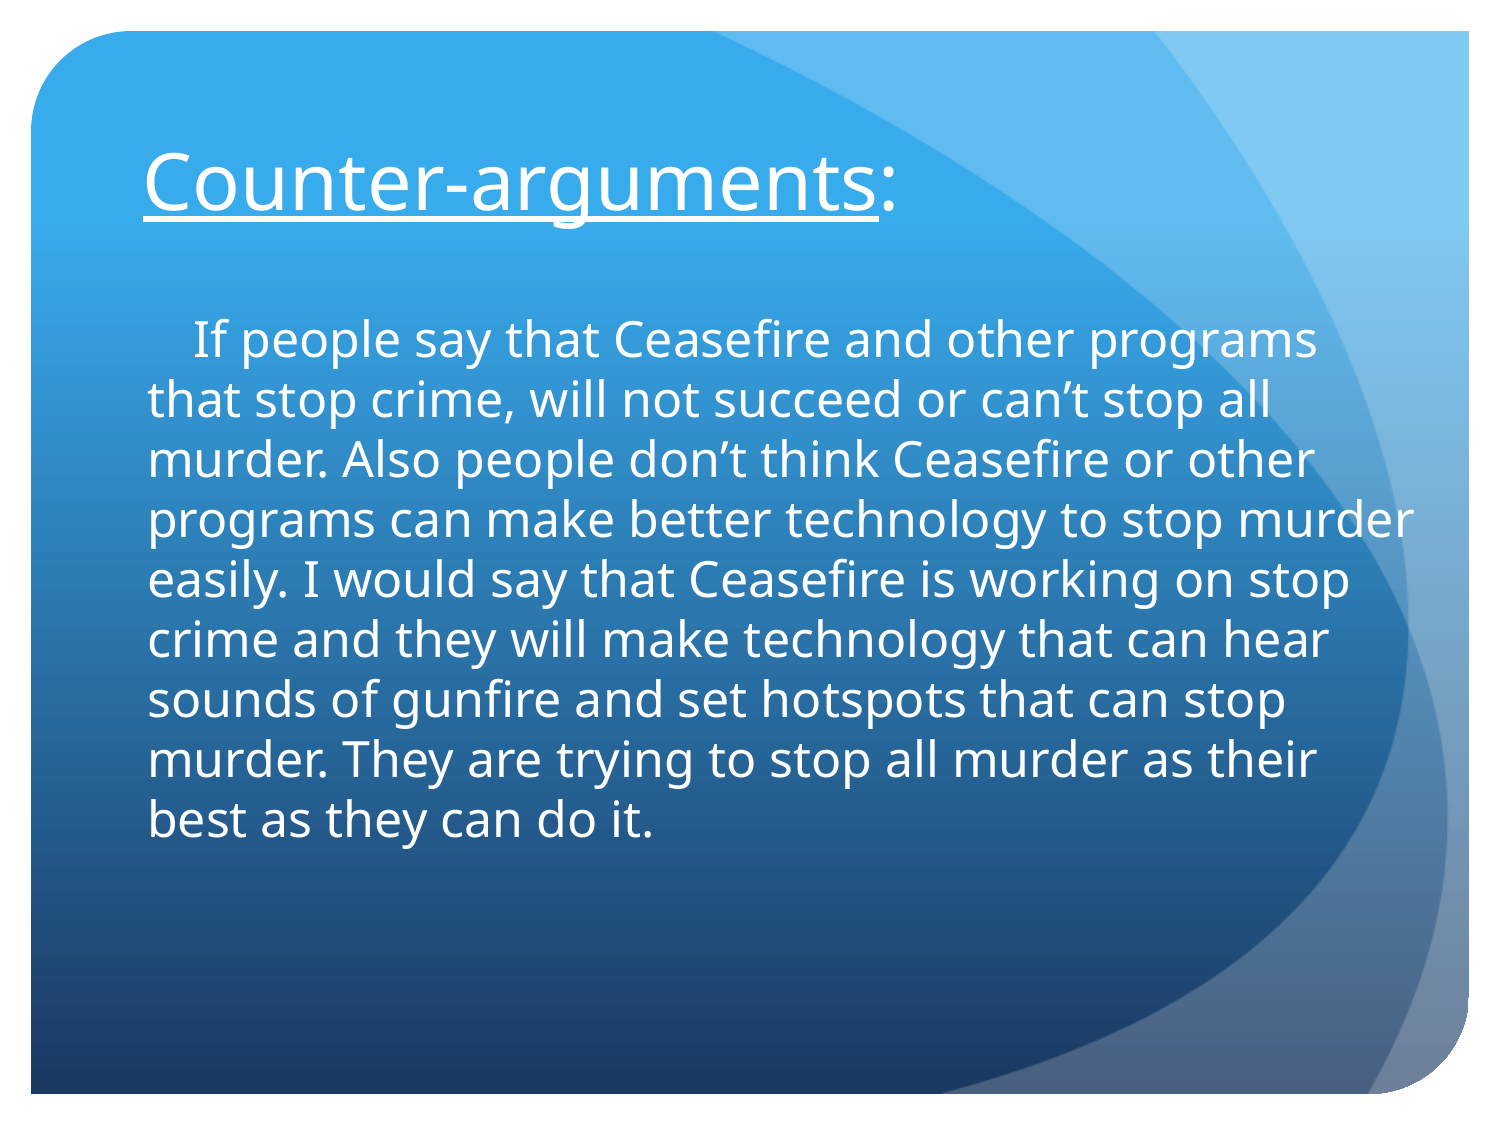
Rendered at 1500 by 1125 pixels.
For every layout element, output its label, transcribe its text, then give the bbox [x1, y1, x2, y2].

picture [24, 30, 1473, 1094]
title Counter-arguments: [127, 62, 1372, 234]
list If people say that Ceasefire and other programs that stop crime, will not succeed or can’t stop all murder. Also people don’t think Ceasefire or other programs can make better technology to stop murder easily. I would say that Ceasefire is working on stop crime and they will make technology that can hear sounds of gunfire and set hotspots that can stop murder. They are trying to stop all murder as their best as they can do it. [55, 299, 1442, 991]
